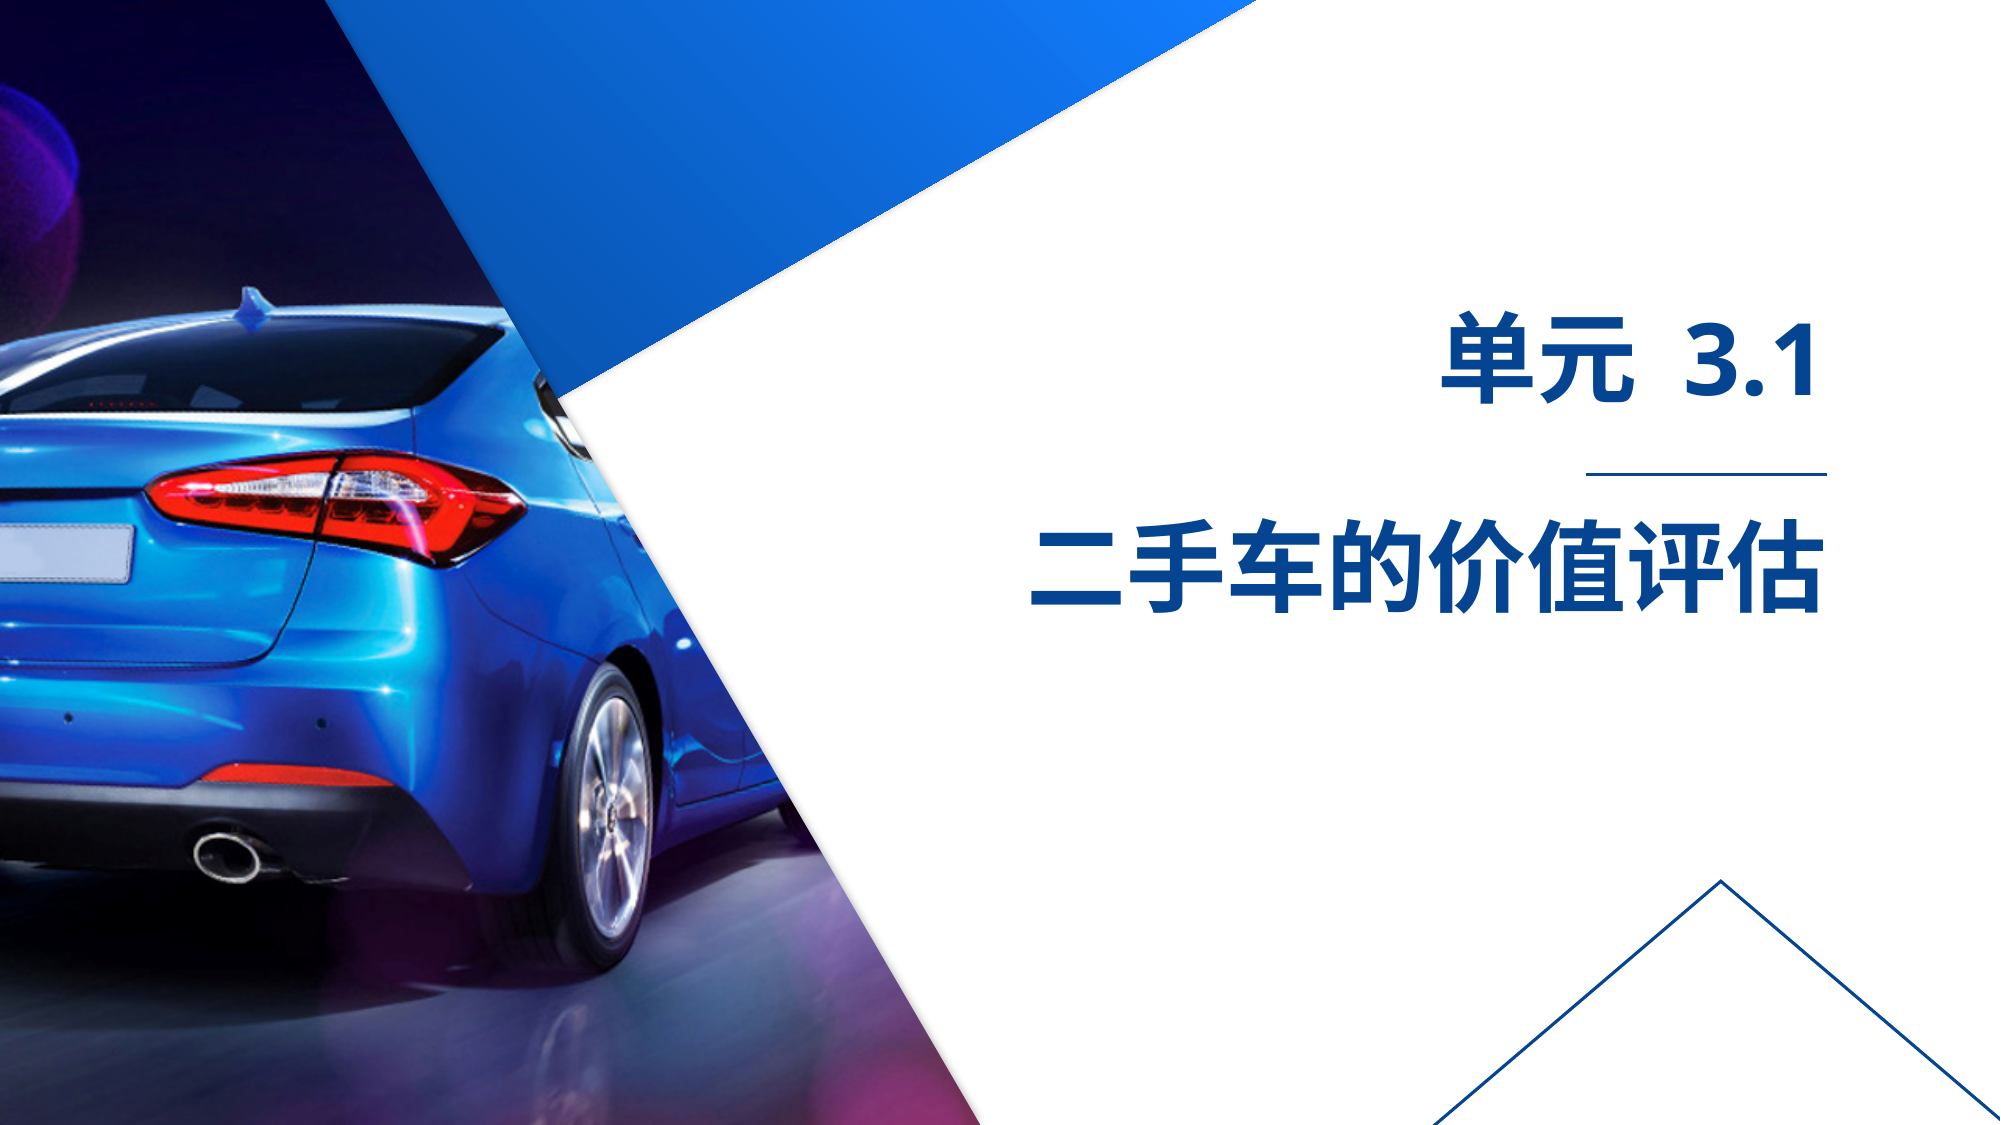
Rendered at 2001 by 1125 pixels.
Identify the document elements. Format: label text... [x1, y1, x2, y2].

text_box 二手车的价值评估 [825, 497, 1842, 633]
text_box [333, 0, 1256, 395]
text_box 单元 3.1 [1289, 288, 1842, 424]
text_box [0, 0, 981, 1125]
text_box [1433, 879, 2000, 1125]
